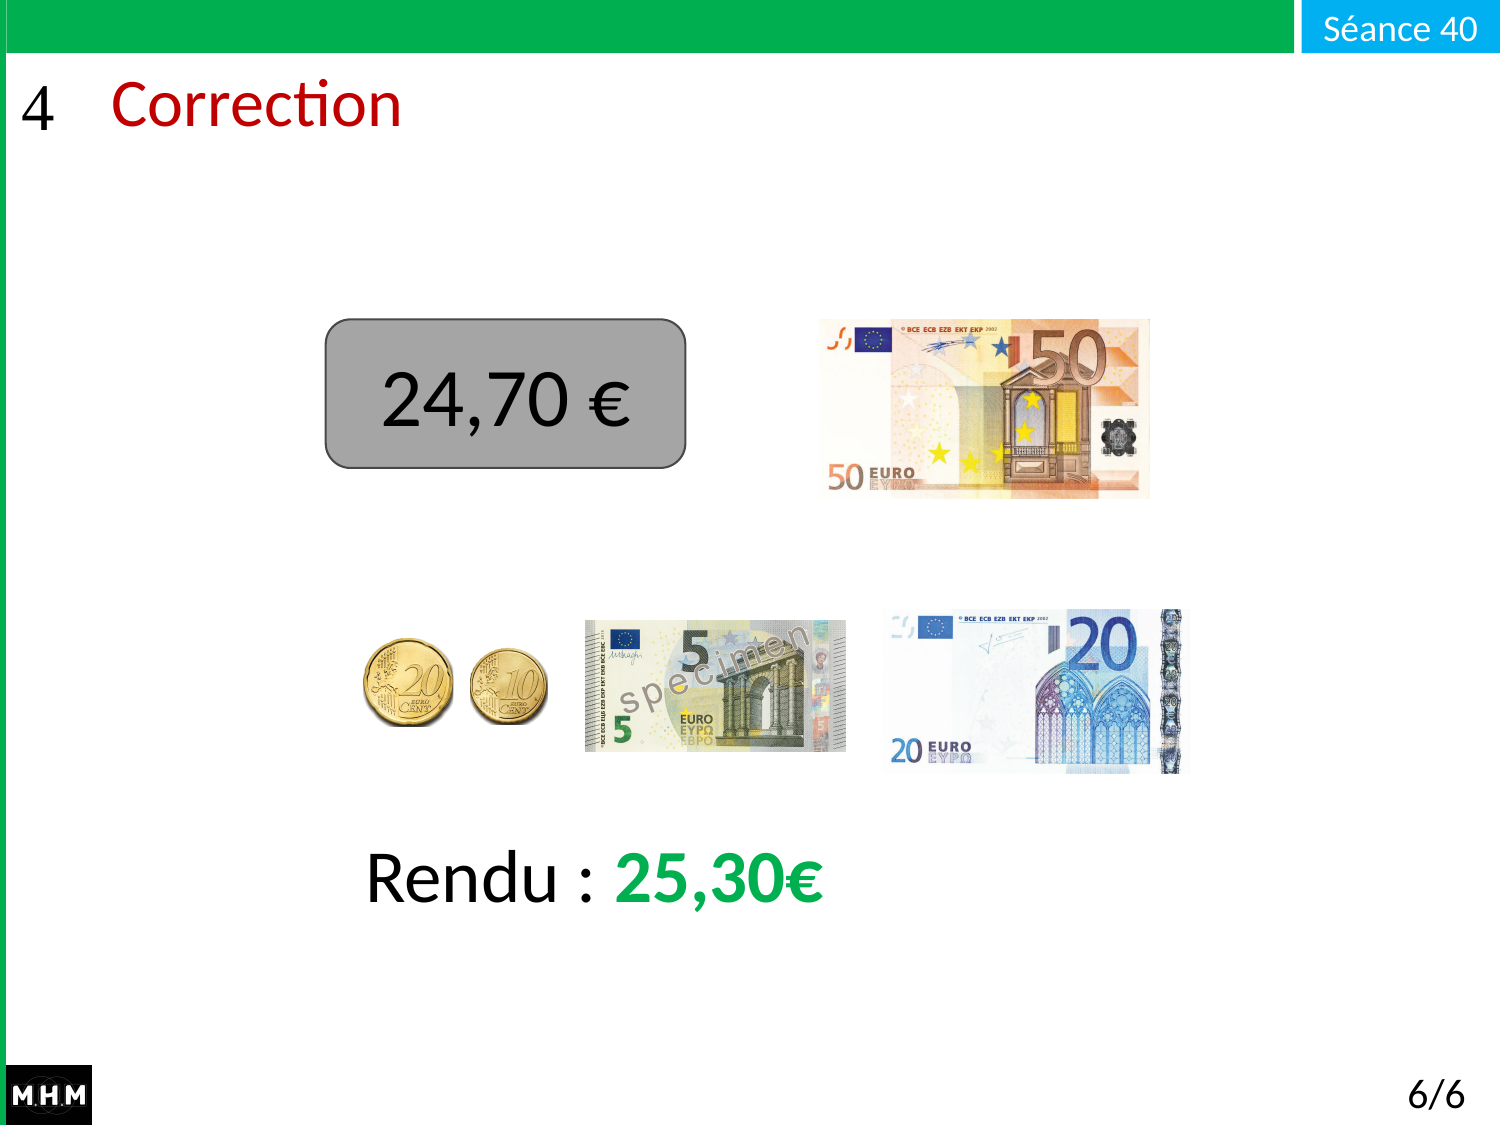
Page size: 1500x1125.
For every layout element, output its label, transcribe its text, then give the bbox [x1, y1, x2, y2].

picture [6, 1065, 92, 1125]
list 6/6 [1373, 1064, 1500, 1125]
picture [818, 319, 1150, 499]
text_box Rendu : 25,30€ [350, 820, 1150, 926]
text_box 24,70 € [324, 318, 687, 469]
picture [585, 620, 846, 752]
picture [363, 638, 454, 727]
picture [882, 609, 1190, 774]
picture [470, 647, 548, 725]
title Correction [96, 60, 1391, 150]
